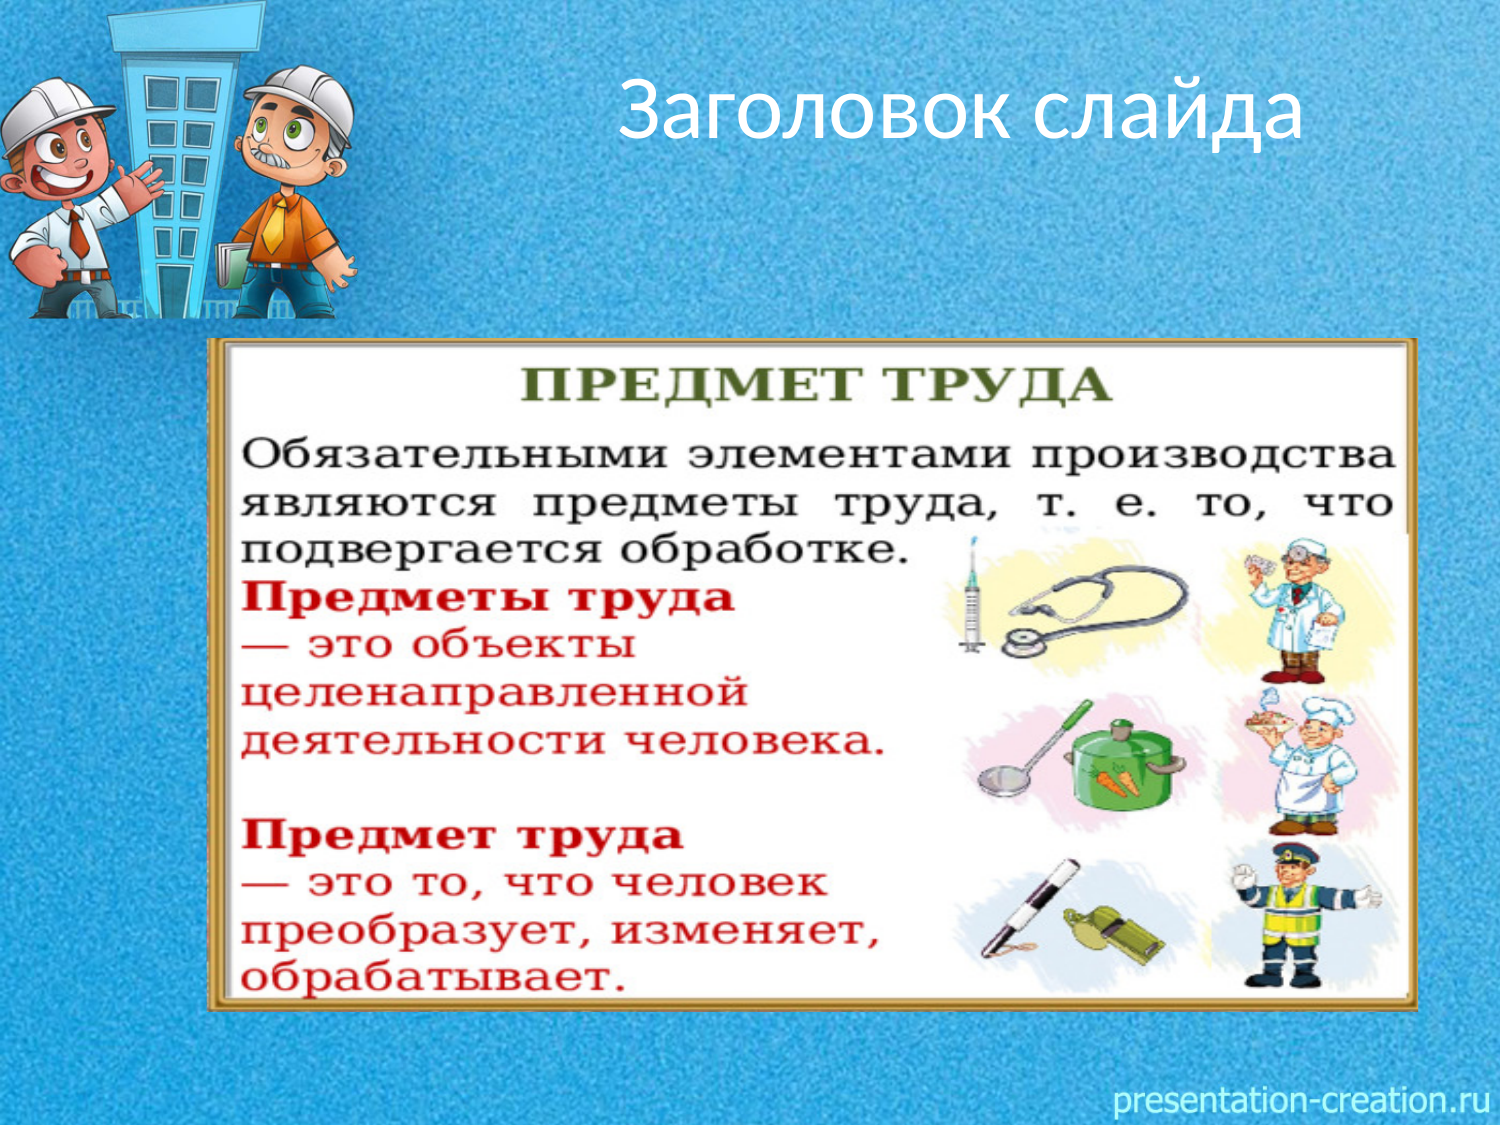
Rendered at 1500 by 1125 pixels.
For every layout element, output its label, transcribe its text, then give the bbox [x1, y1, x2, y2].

picture [0, 0, 1500, 1125]
title Заголовок слайда [454, 8, 1471, 196]
